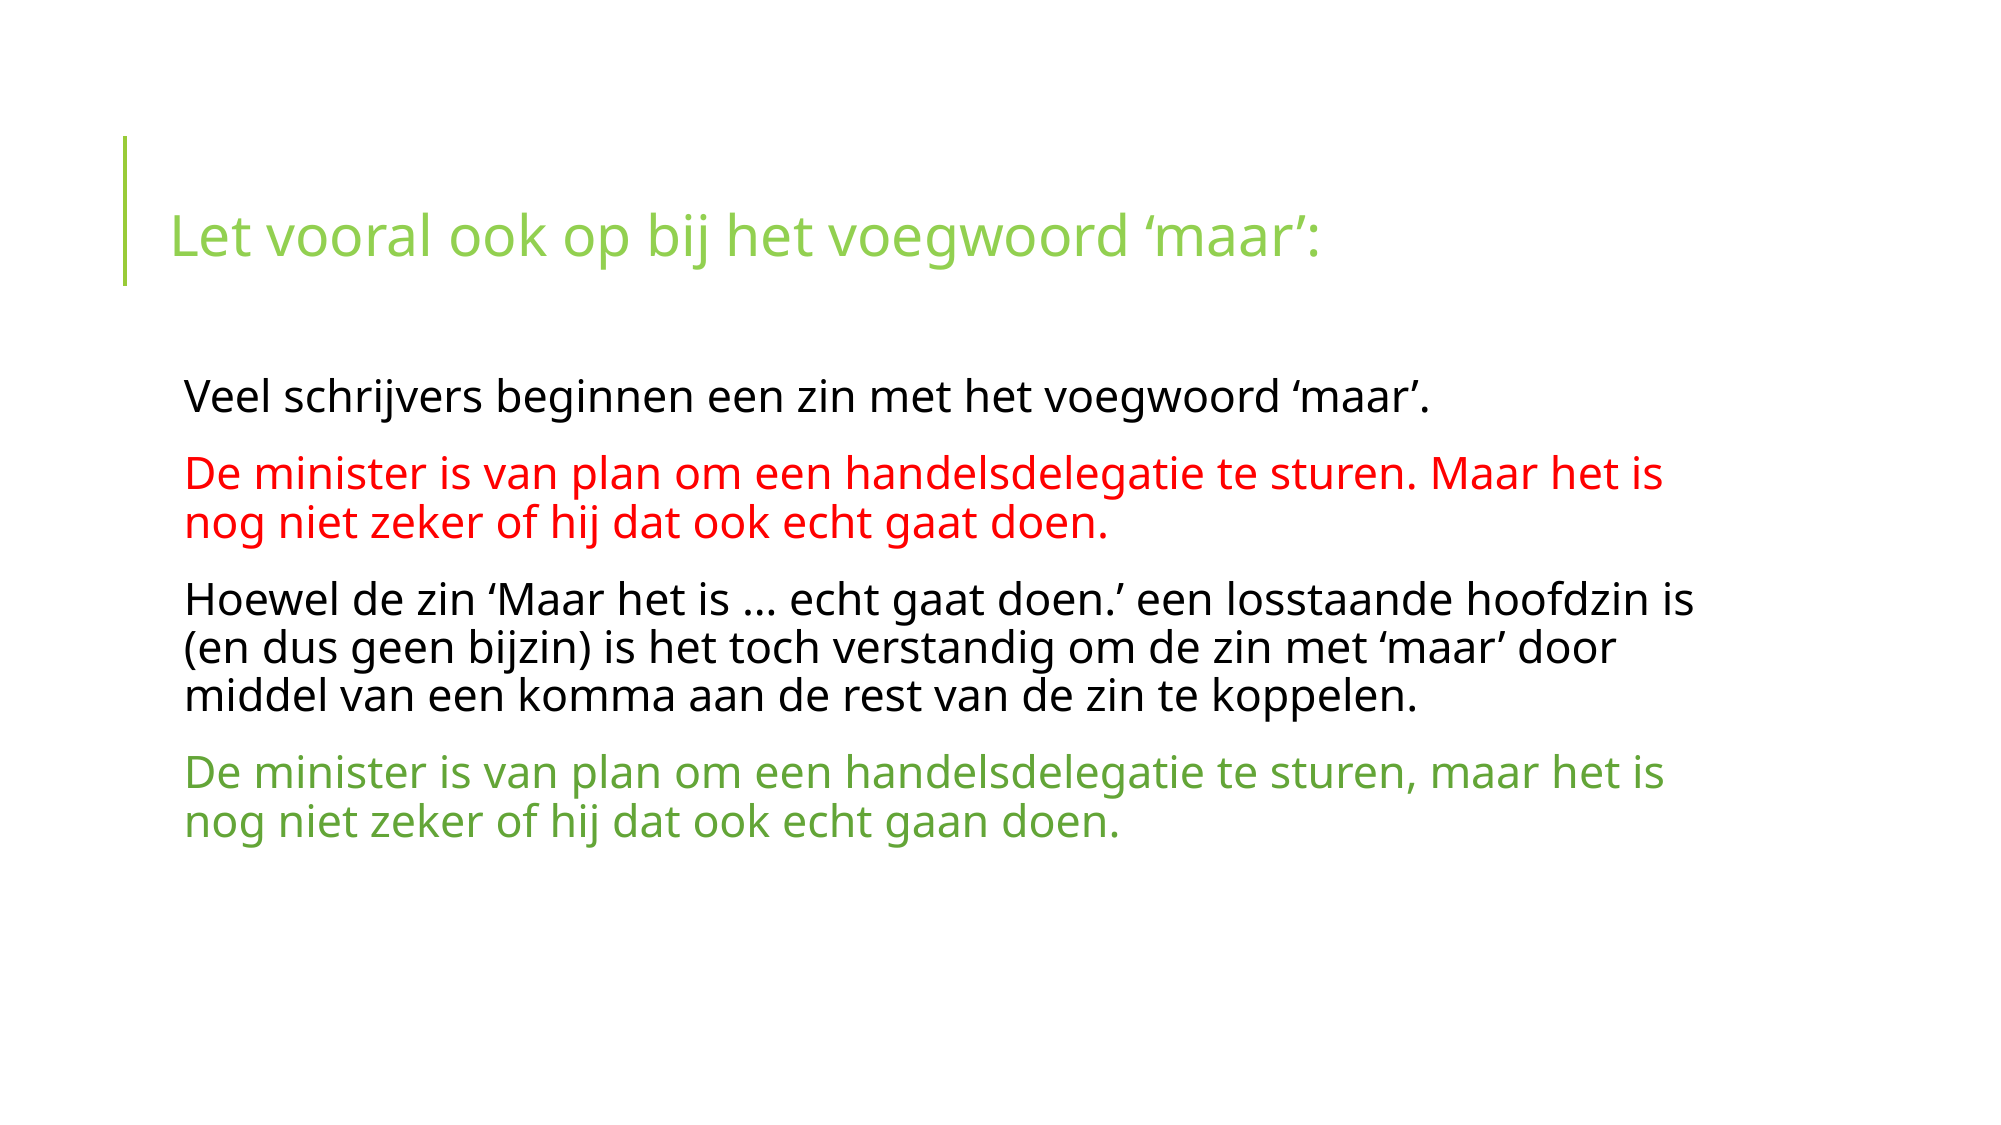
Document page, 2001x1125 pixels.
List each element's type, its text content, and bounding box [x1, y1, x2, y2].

list Let vooral ook op bij het voegwoord ‘maar’: Veel schrijvers beginnen een zin met het voegwoord ‘maar’. De minister is van plan om een handelsdelegatie te sturen. Maar het is nog niet zeker of hij dat ook echt gaat doen. Hoewel de zin ‘Maar het is … echt gaat doen.’ een losstaande hoofdzin is (en dus geen bijzin) is het toch verstandig om de zin met ‘maar’ door middel van een komma aan de rest van de zin te koppelen. De minister is van plan om een handelsdelegatie te sturen, maar het is nog niet zeker of hij dat ook echt gaan doen. [161, 199, 1757, 860]
